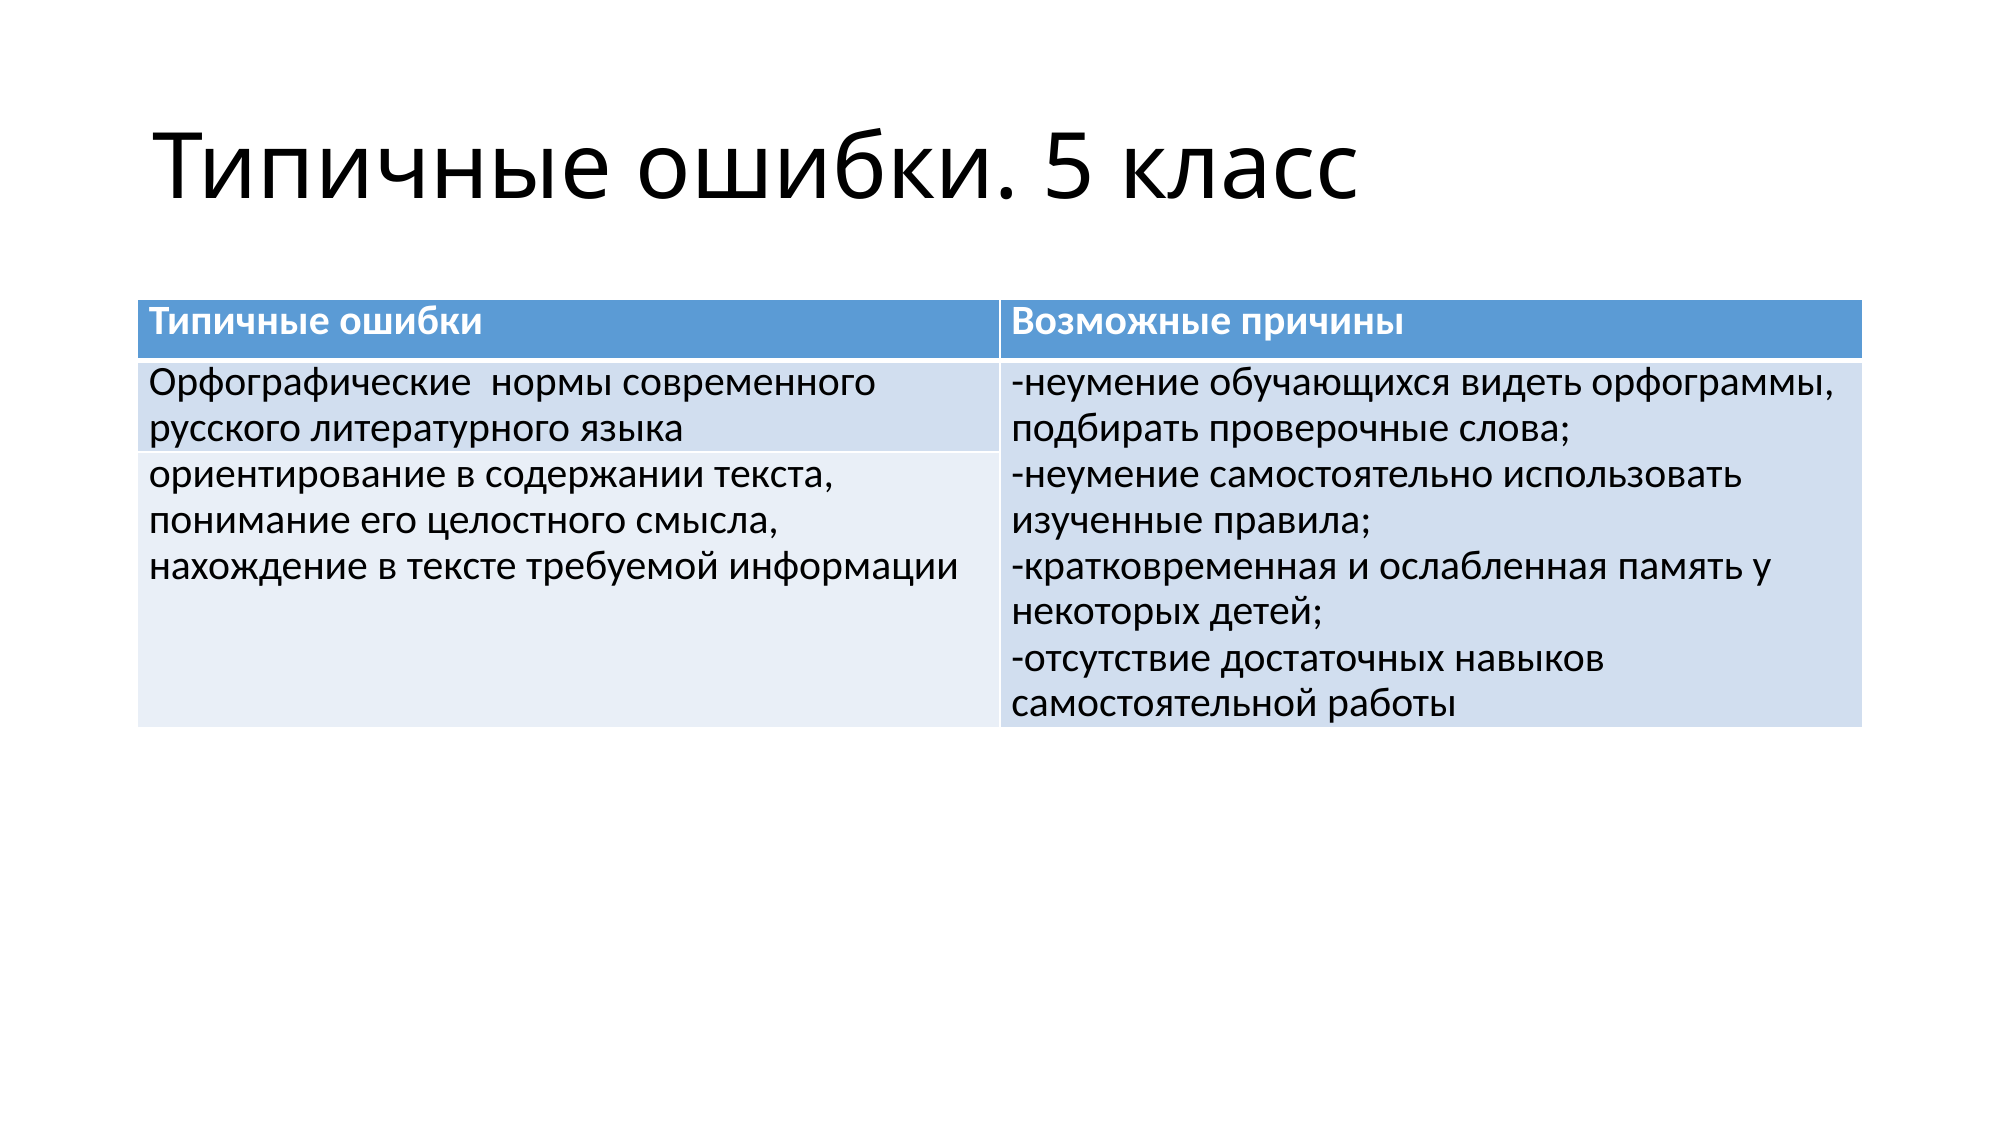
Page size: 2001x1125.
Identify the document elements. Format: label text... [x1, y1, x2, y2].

table_cell Орфографические нормы современного русского литературного языка [138, 363, 999, 451]
table_header Типичные ошибки [138, 300, 999, 358]
title Типичные ошибки. 5 класс [137, 59, 1863, 278]
table_header Возможные причины [1001, 300, 1862, 358]
table_cell -неумение обучающихся видеть орфограммы, подбирать проверочные слова; -неумение самостоятельно использовать изученные правила; -кратковременная и ослабленная память у некоторых детей; -отсутствие достаточных навыков самостоятельной работы [1001, 363, 1862, 727]
table_cell ориентирование в содержании текста, понимание его целостного смысла, нахождение в тексте требуемой информации [138, 453, 999, 727]
